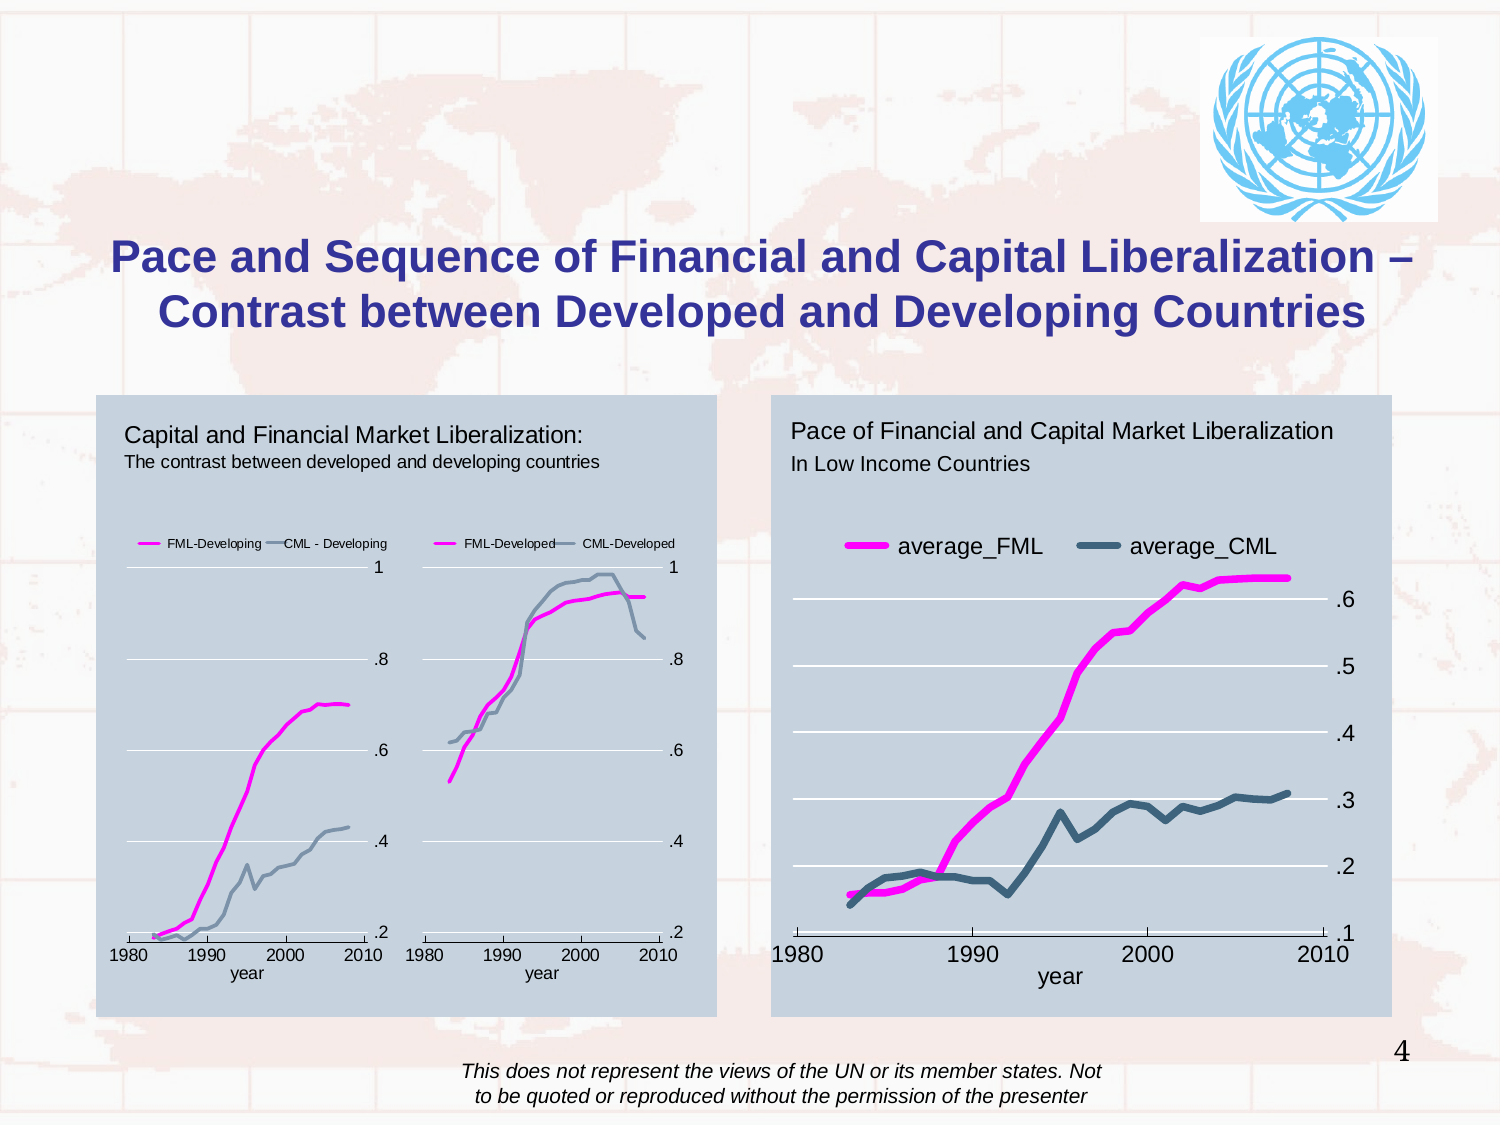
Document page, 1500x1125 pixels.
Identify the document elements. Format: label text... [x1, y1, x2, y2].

slide_number 4 [1074, 1024, 1426, 1103]
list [87, 387, 726, 1026]
picture [1200, 37, 1438, 187]
picture [762, 387, 1401, 1026]
footer This does not represent the views of the UN or its member states. Not to be quoted or reproduced without the permission of the presenter [437, 1049, 1126, 1101]
title Pace and Sequence of Financial and Capital Liberalization – Contrast between Developed and Developing Countries [87, 187, 1438, 375]
